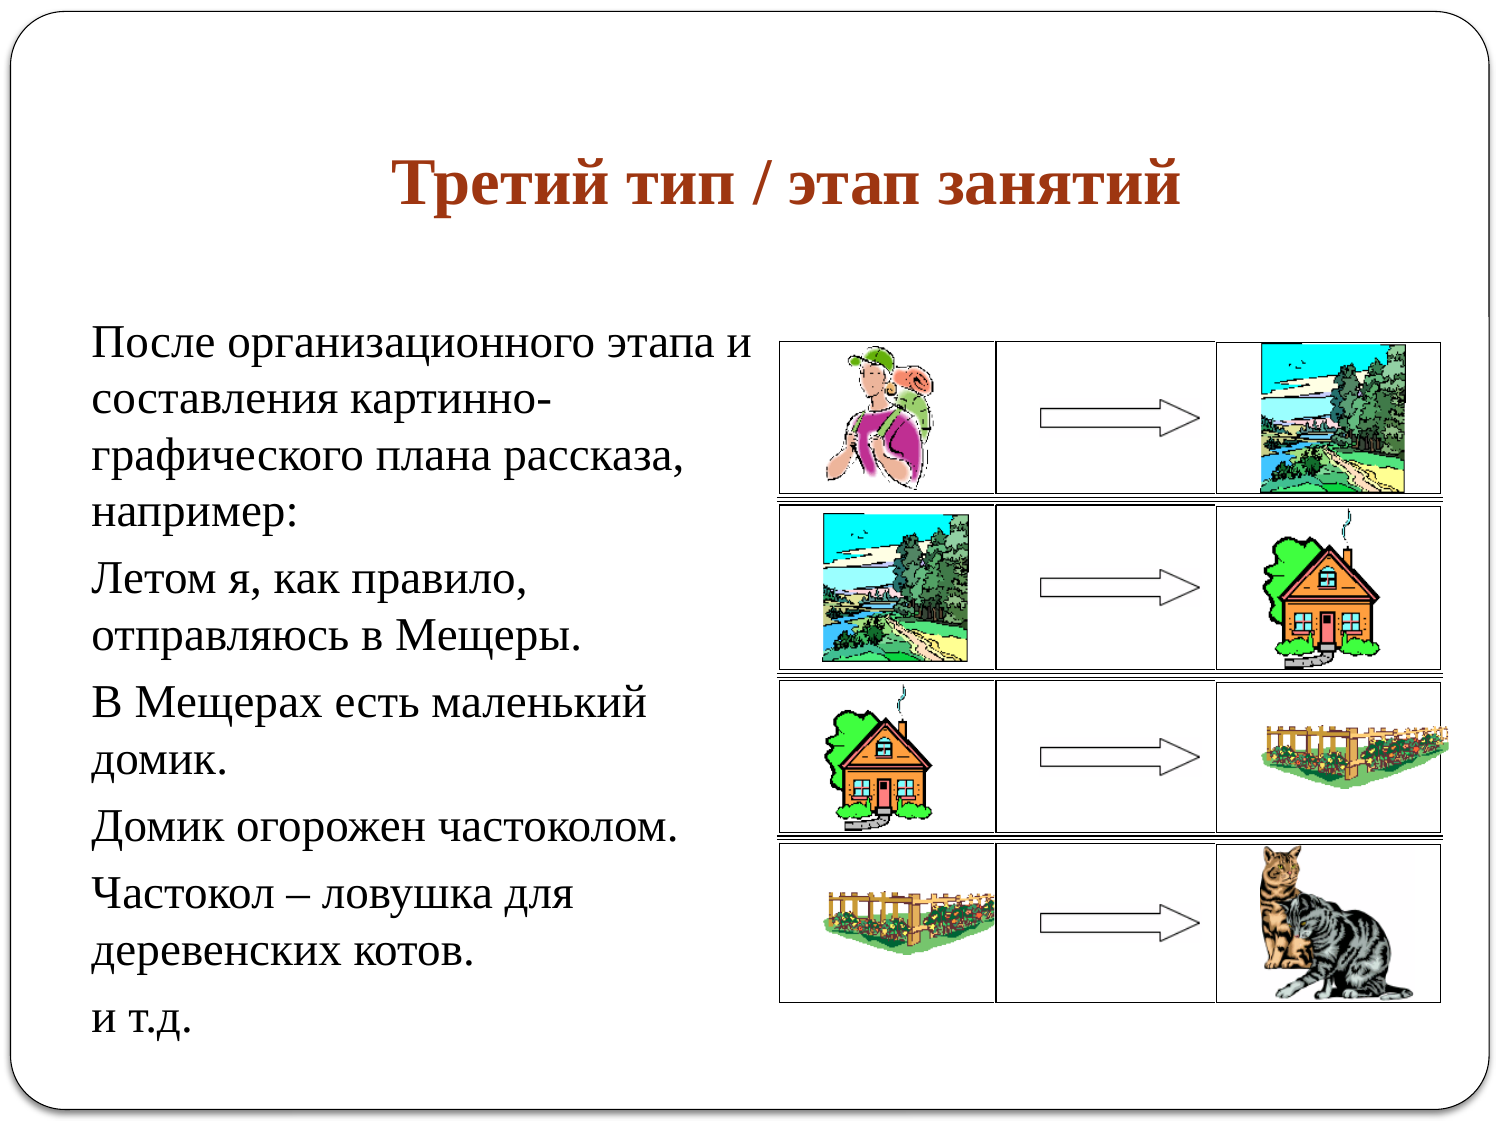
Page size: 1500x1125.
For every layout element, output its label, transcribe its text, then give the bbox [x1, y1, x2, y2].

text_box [749, 337, 1471, 1048]
list После организационного этапа и составления картинно-графического плана рассказа, например: Летом я, как правило, отправляюсь в Мещеры. В Мещерах есть маленький домик. Домик огорожен частоколом. Частокол – ловушка для деревенских котов. и т.д. [76, 302, 783, 1053]
title Третий тип / этап занятий [150, 45, 1425, 233]
